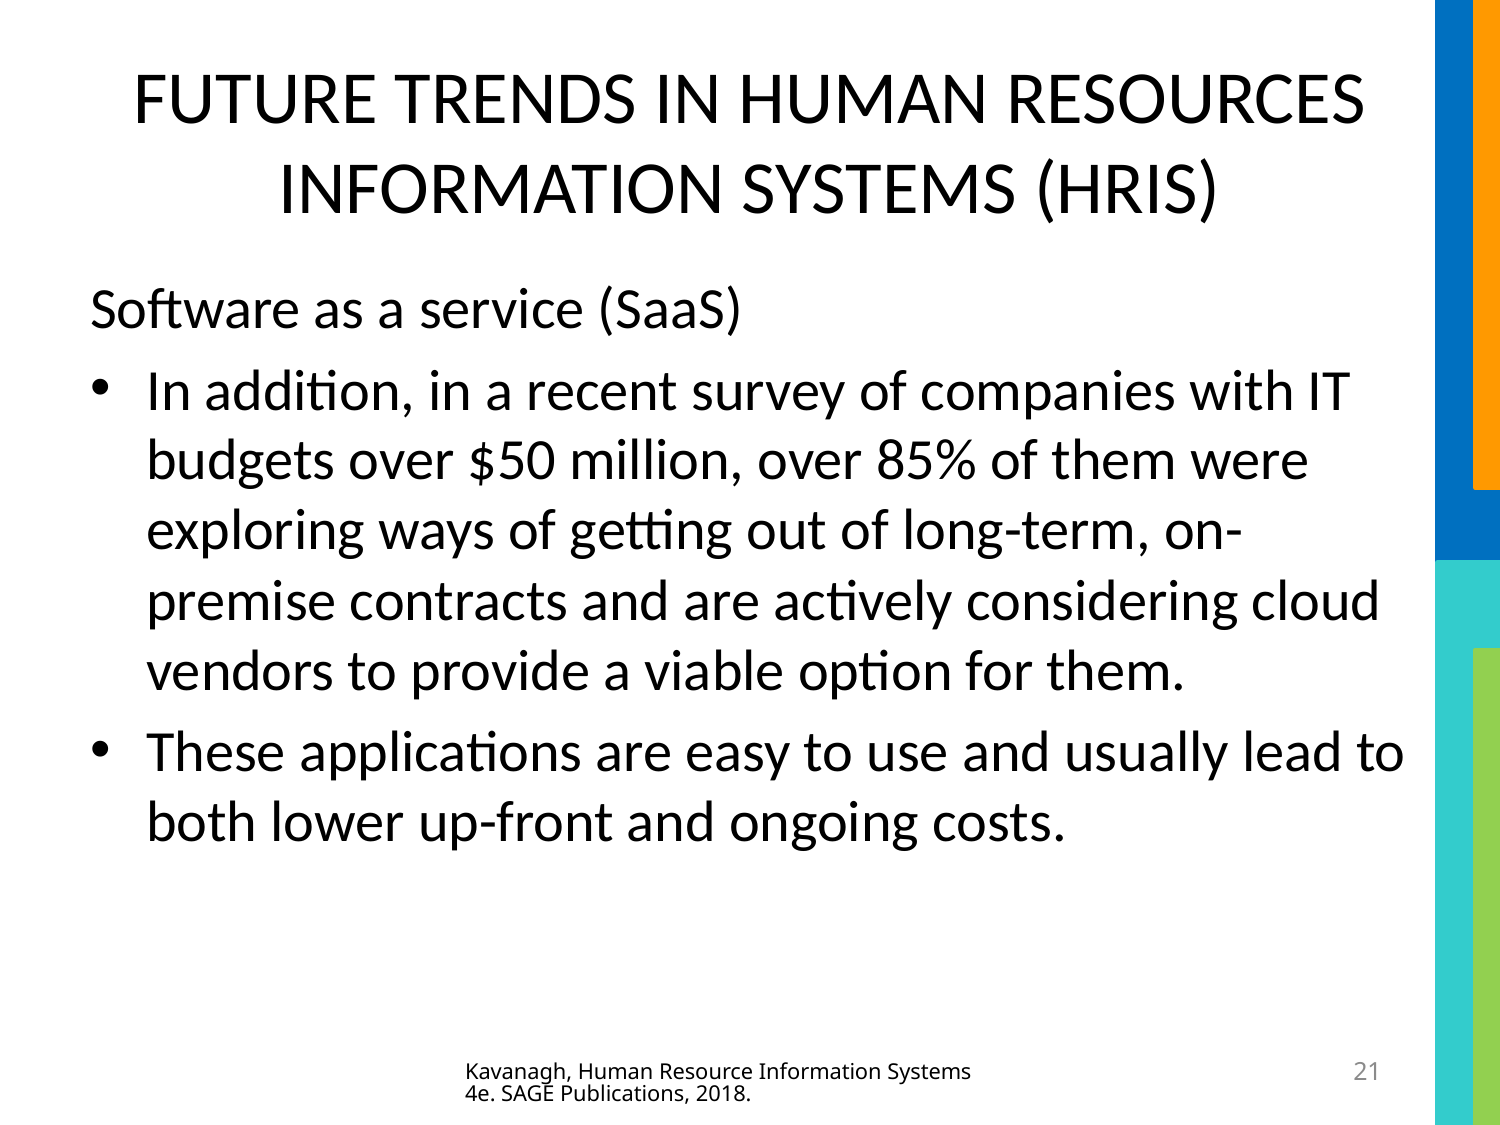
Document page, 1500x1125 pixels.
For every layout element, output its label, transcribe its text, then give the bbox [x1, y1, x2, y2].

title FUTURE TRENDS IN HUMAN RESOURCES INFORMATION SYSTEMS (HRIS) [75, 45, 1425, 233]
slide_number 21 [1059, 1042, 1397, 1103]
list Software as a service (SaaS) In addition, in a recent survey of companies with IT budgets over $50 million, over 85% of them were exploring ways of getting out of long-term, on-premise contracts and are actively considering cloud vendors to provide a viable option for them. These applications are easy to use and usually lead to both lower up-front and ongoing costs. [75, 262, 1425, 1005]
footer Kavanagh, Human Resource Information Systems 4e. SAGE Publications, 2018. [450, 1042, 1004, 1103]
